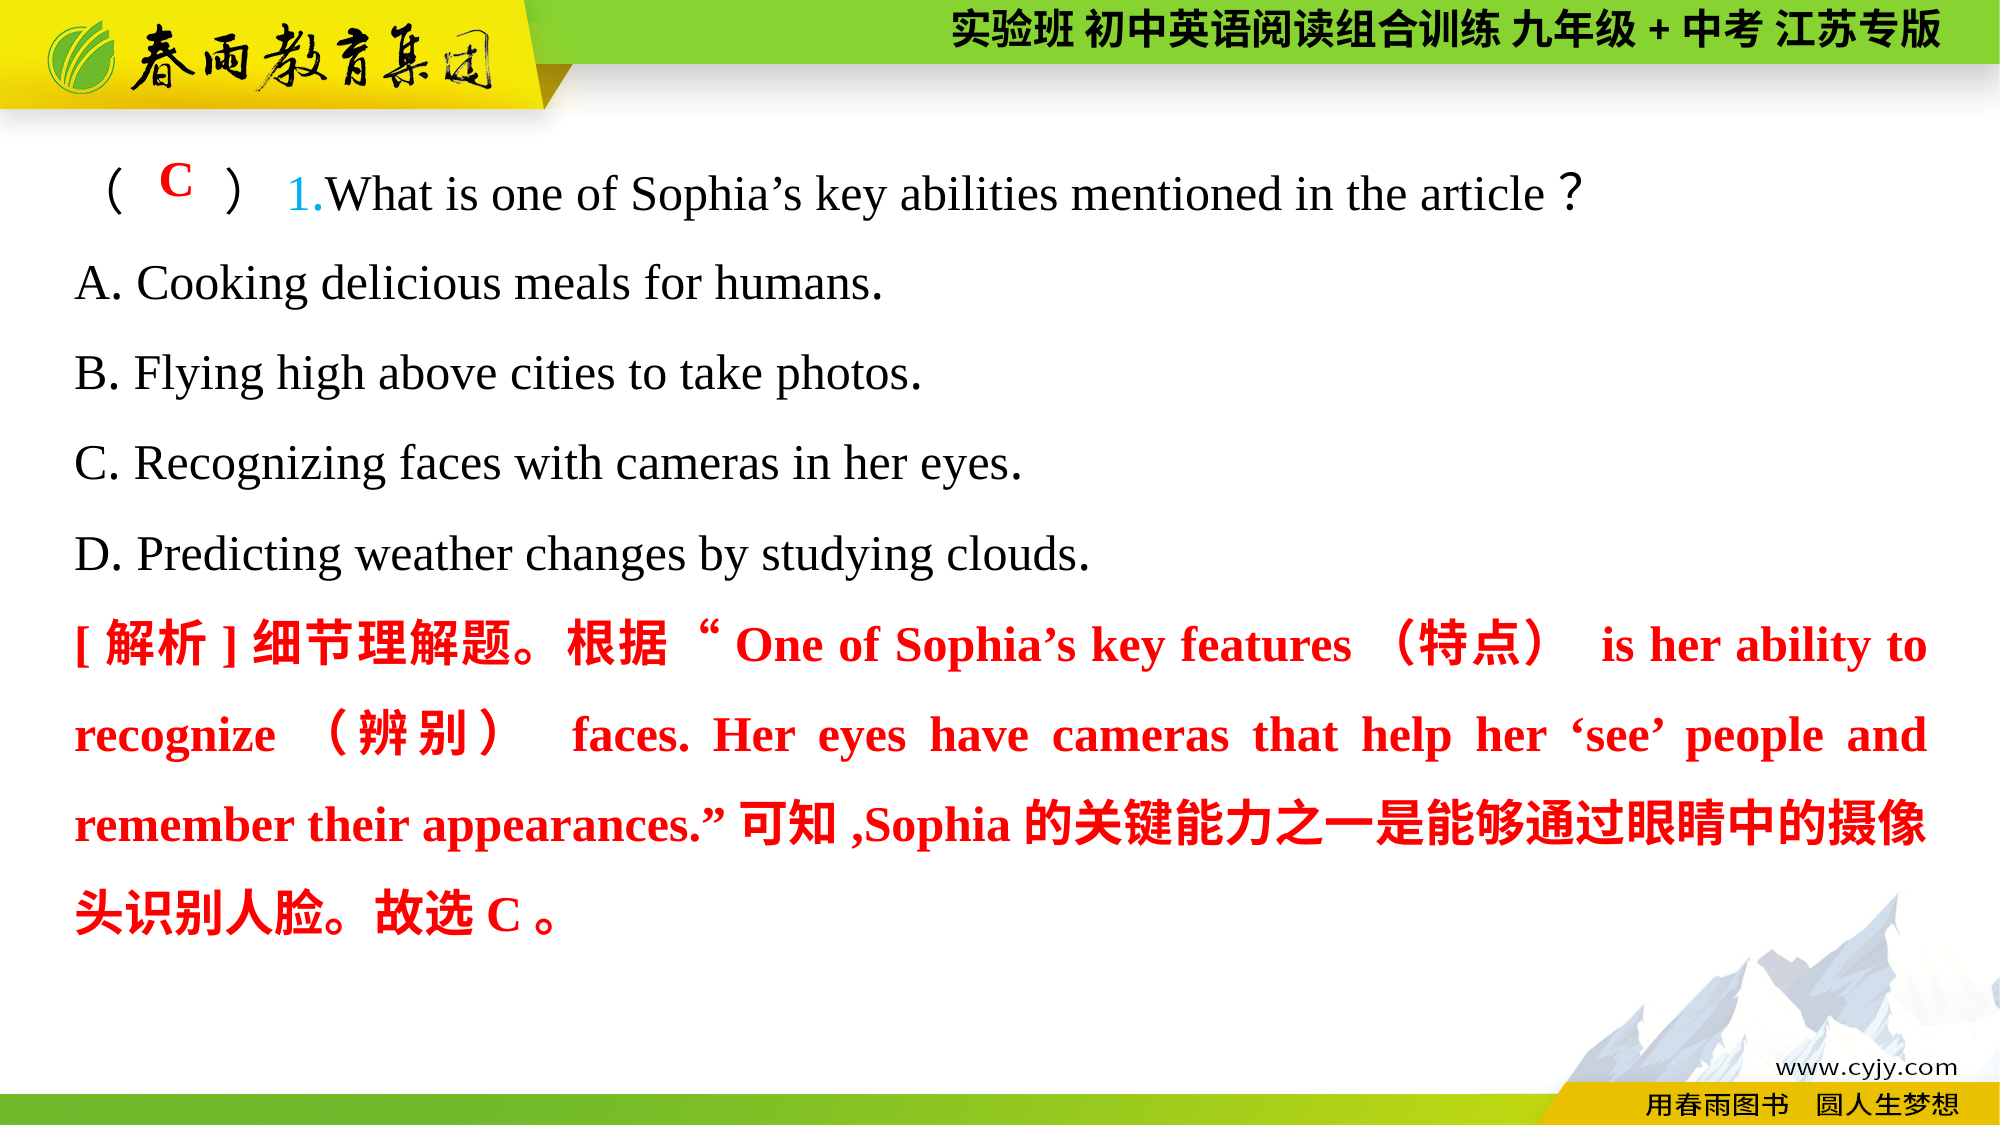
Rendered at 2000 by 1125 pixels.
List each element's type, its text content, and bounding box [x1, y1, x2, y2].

text_box C [143, 138, 210, 214]
text_box [解析]细节理解题。根据“One of Sophia’s key features（特点） is her ability to recognize（辨别） faces. Her eyes have cameras that help her ‘see’ people and remember their appearances.”可知,Sophia的关键能力之一是能够通过眼睛中的摄像头识别人脸。故选C。 [59, 574, 1944, 950]
list （ ）1.What is one of Sophia’s key abilities mentioned in the article？ A. Cooking delicious meals for humans. B. Flying high above cities to take photos. C. Recognizing faces with cameras in her eyes. D. Predicting weather changes by studying clouds. [59, 122, 1944, 574]
picture [0, 0, 2000, 1125]
